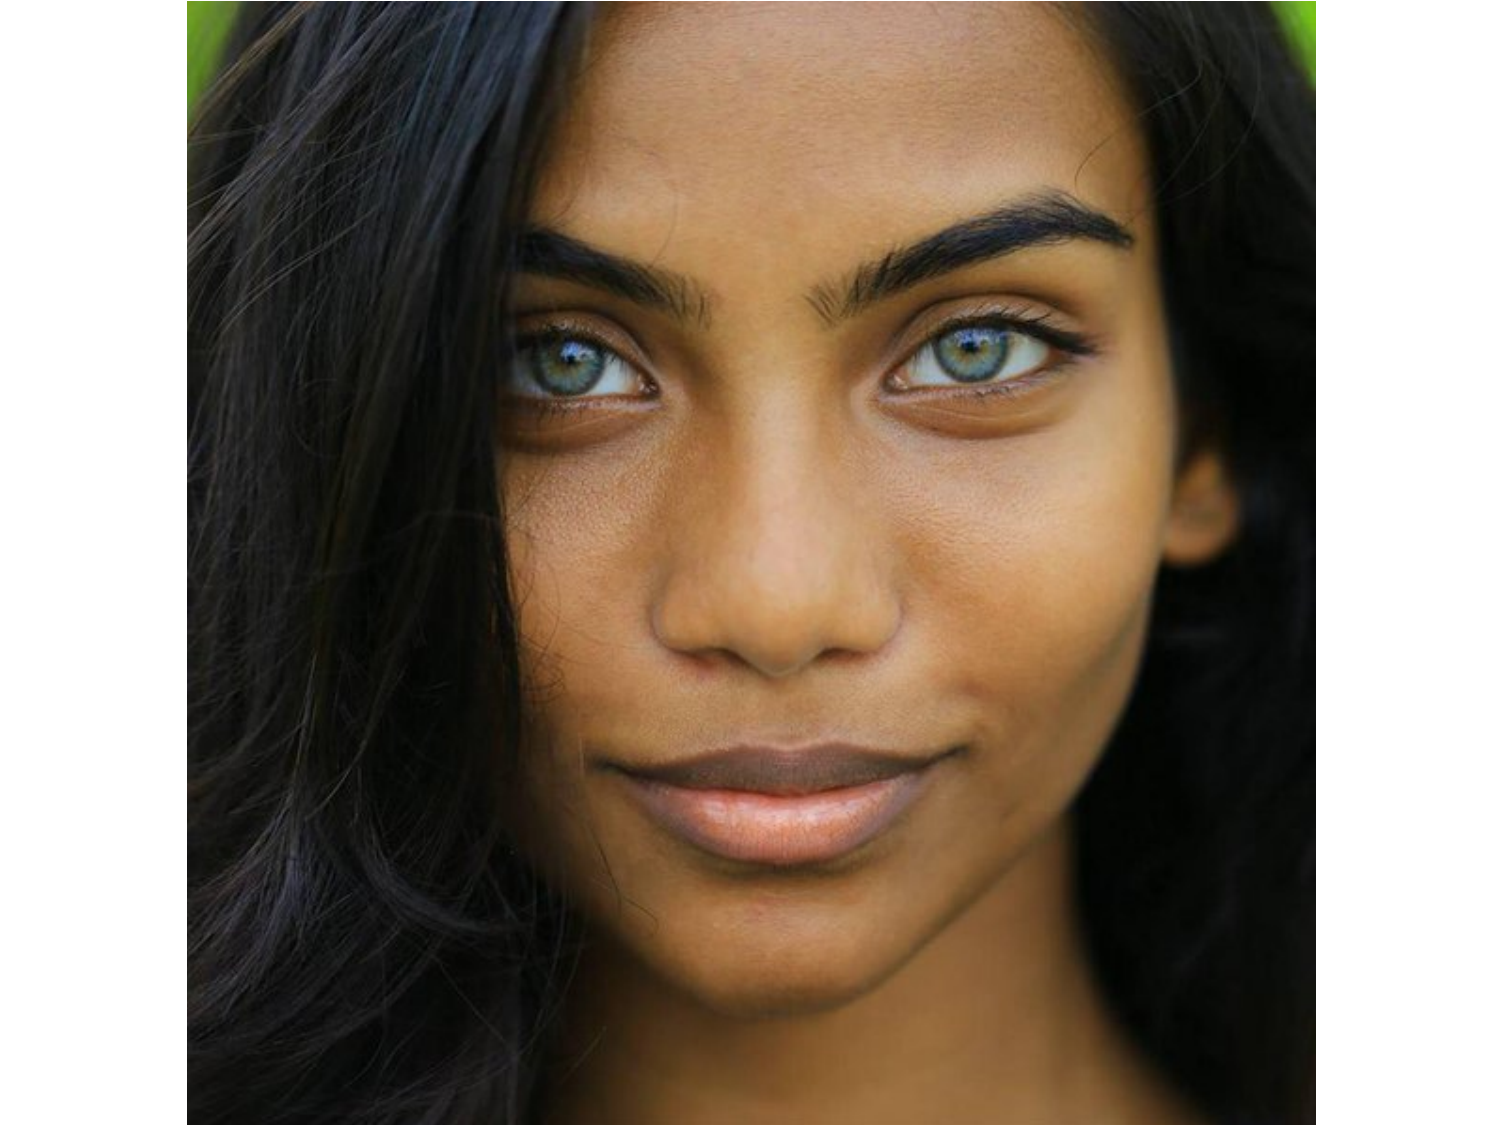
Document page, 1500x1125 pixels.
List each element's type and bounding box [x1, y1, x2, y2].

picture [187, 1, 1316, 1125]
